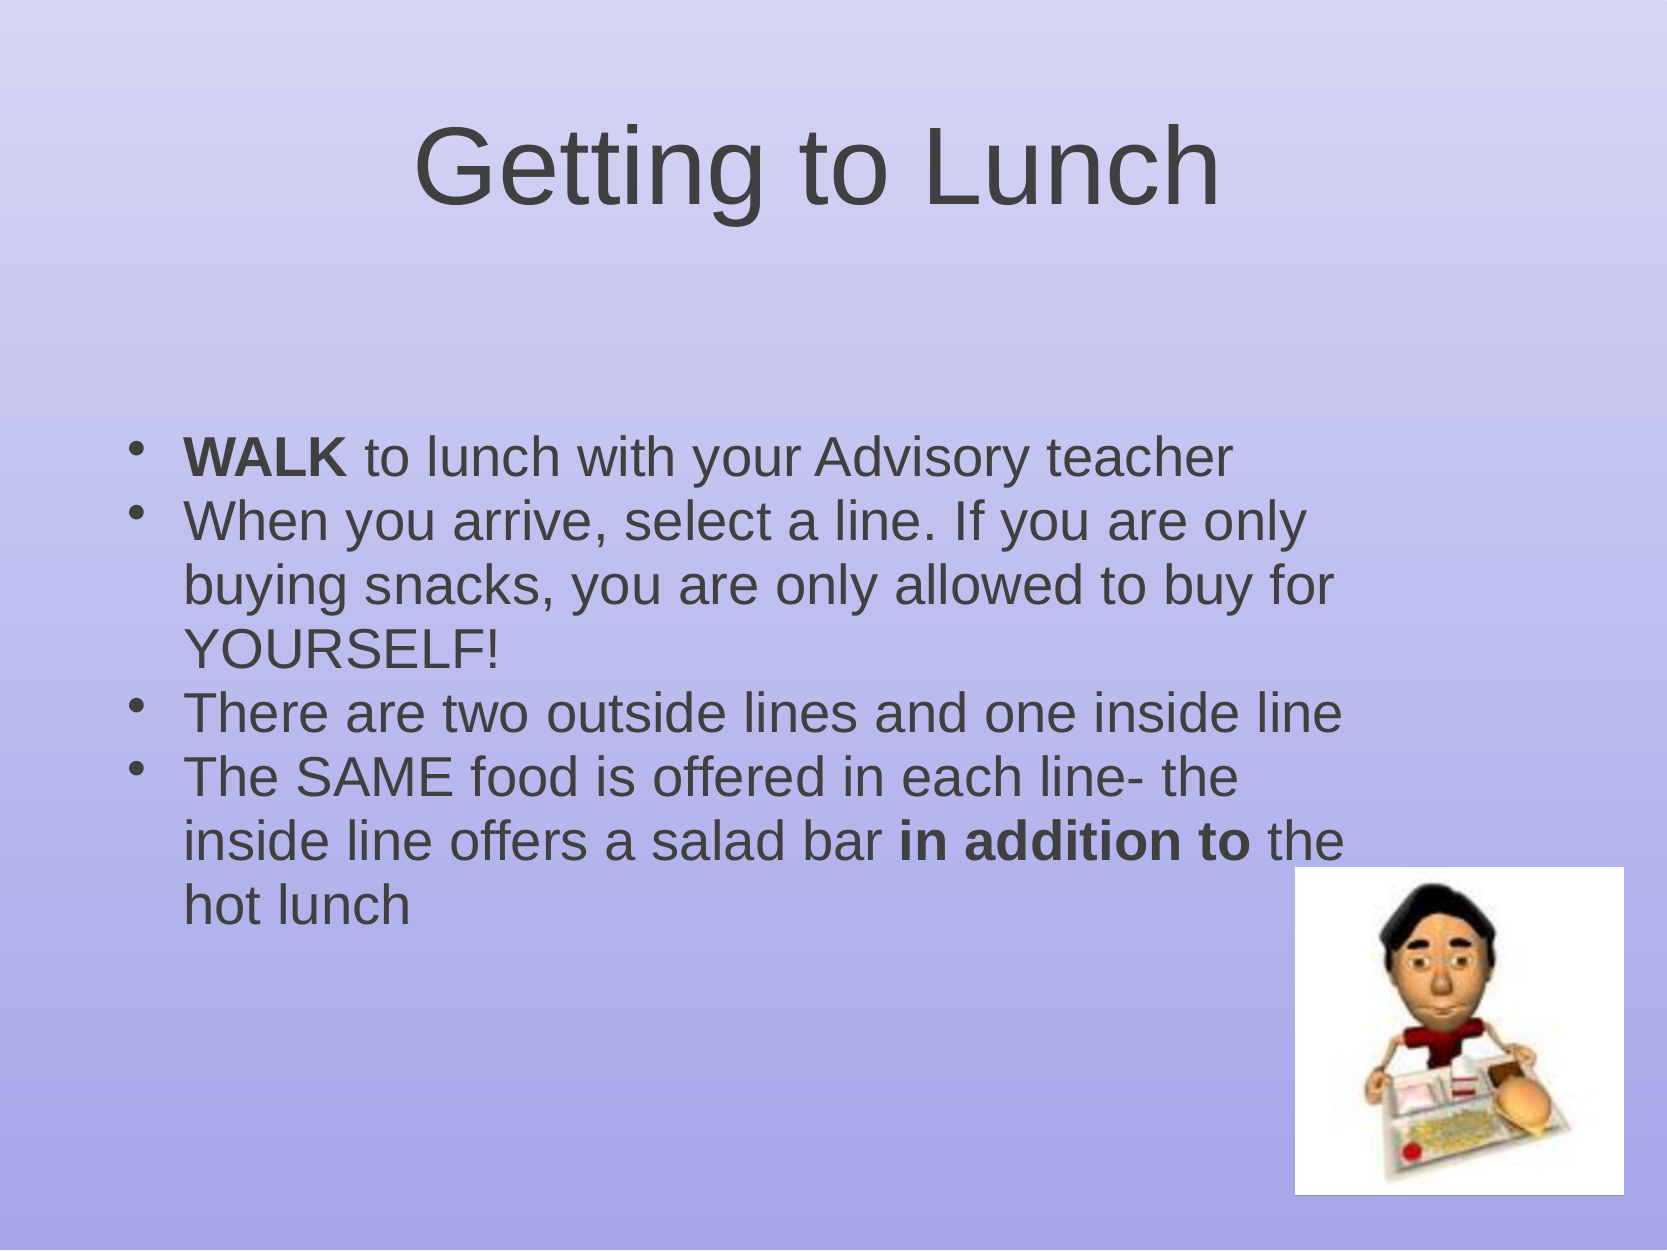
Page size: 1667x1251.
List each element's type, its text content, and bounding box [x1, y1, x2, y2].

title Getting to Lunch [171, 52, 1496, 281]
text_box WALK to lunch with your Advisory teacher When you arrive, select a line. If you are only buying snacks, you are only allowed to buy for YOURSELF! There are two outside lines and one inside line The SAME food is offered in each line- the inside line offers a salad bar in addition to the hot lunch [108, 424, 1351, 938]
picture [1295, 866, 1624, 1197]
